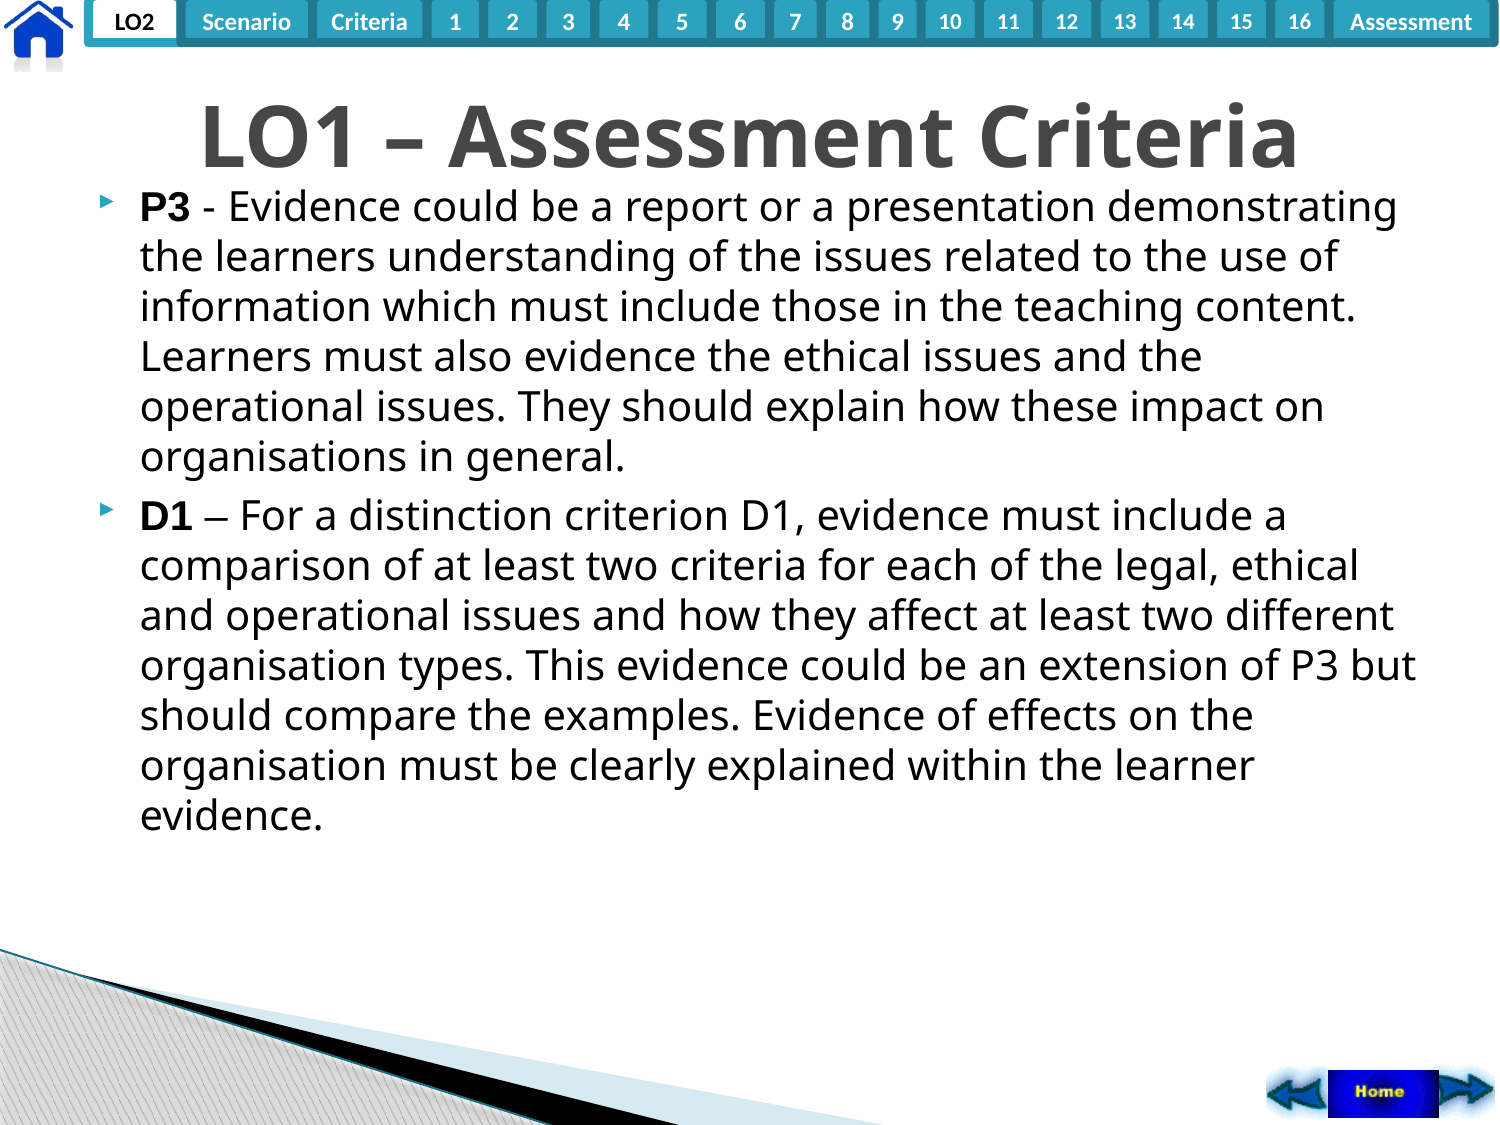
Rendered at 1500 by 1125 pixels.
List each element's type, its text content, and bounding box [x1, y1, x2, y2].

picture [1266, 1055, 1495, 1125]
list P3 - Evidence could be a report or a presentation demonstrating the learners understanding of the issues related to the use of information which must include those in the teaching content. Learners must also evidence the ethical issues and the operational issues. They should explain how these impact on organisations in general. D1 – For a distinction criterion D1, evidence must include a comparison of at least two criteria for each of the legal, ethical and operational issues and how they affect at least two different organisation types. This evidence could be an extension of P3 but should compare the examples. Evidence of effects on the organisation must be clearly explained within the learner evidence. [64, 172, 1447, 1059]
picture [0, 0, 77, 91]
title LO1 – Assessment Criteria [75, 45, 1425, 185]
